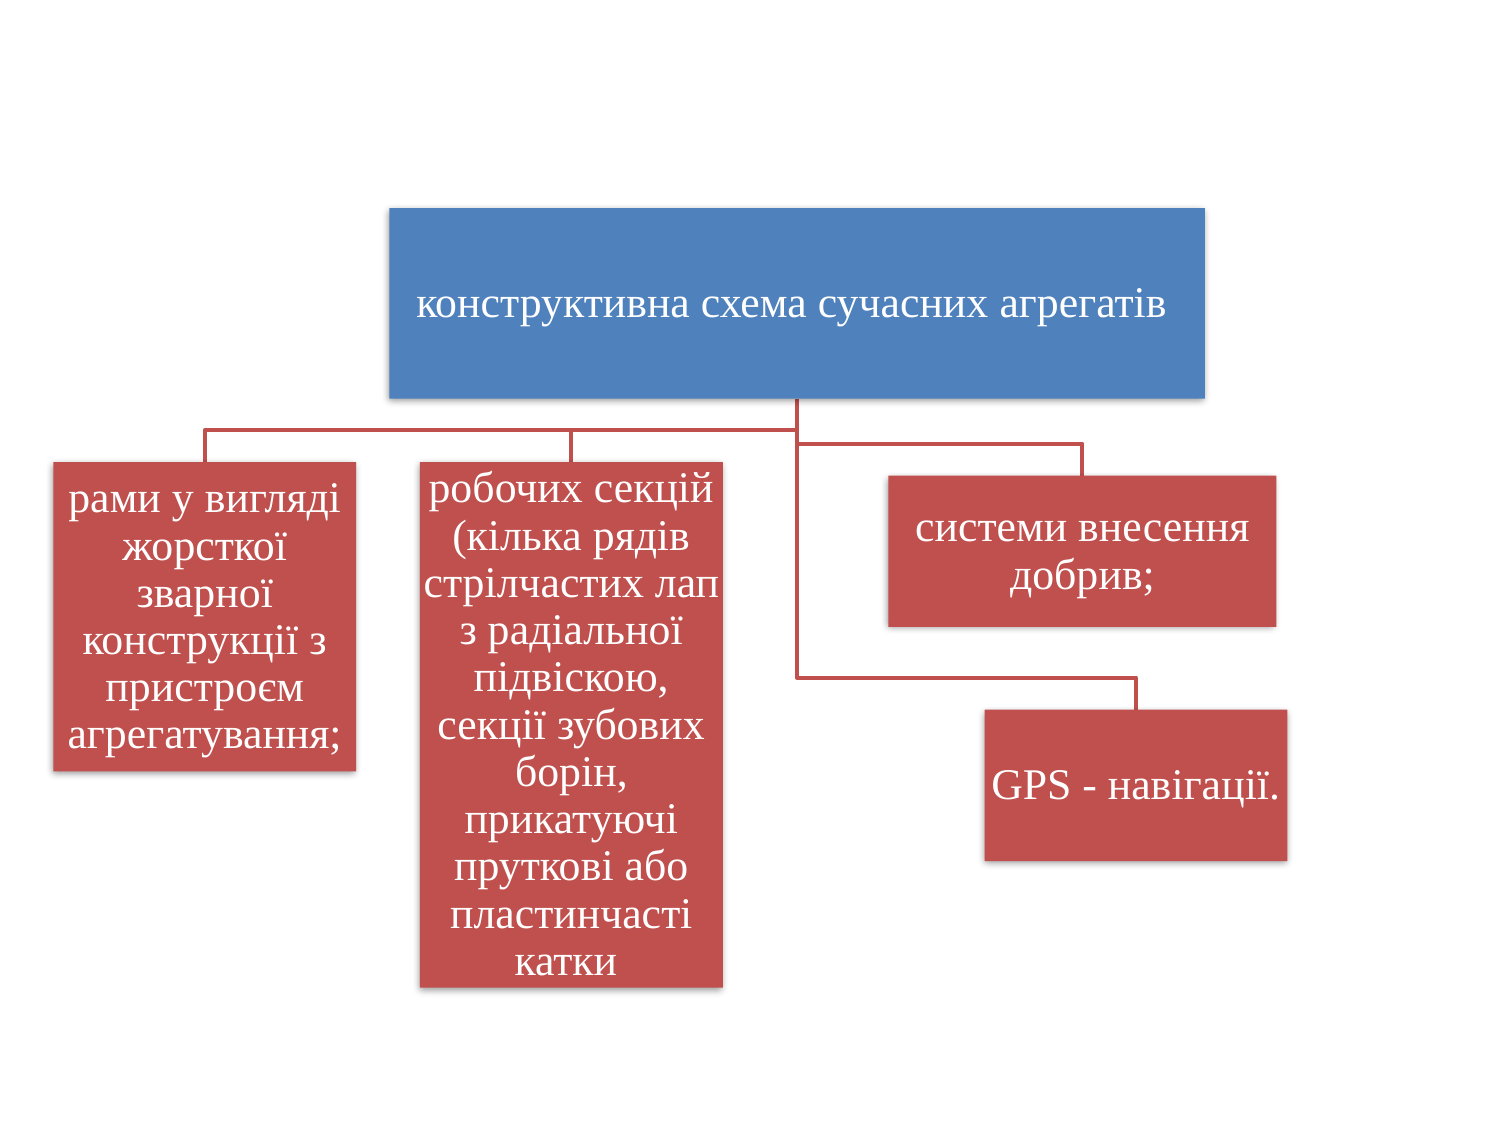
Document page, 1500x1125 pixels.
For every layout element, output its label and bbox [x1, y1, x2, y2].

text_box [52, 160, 1500, 1036]
